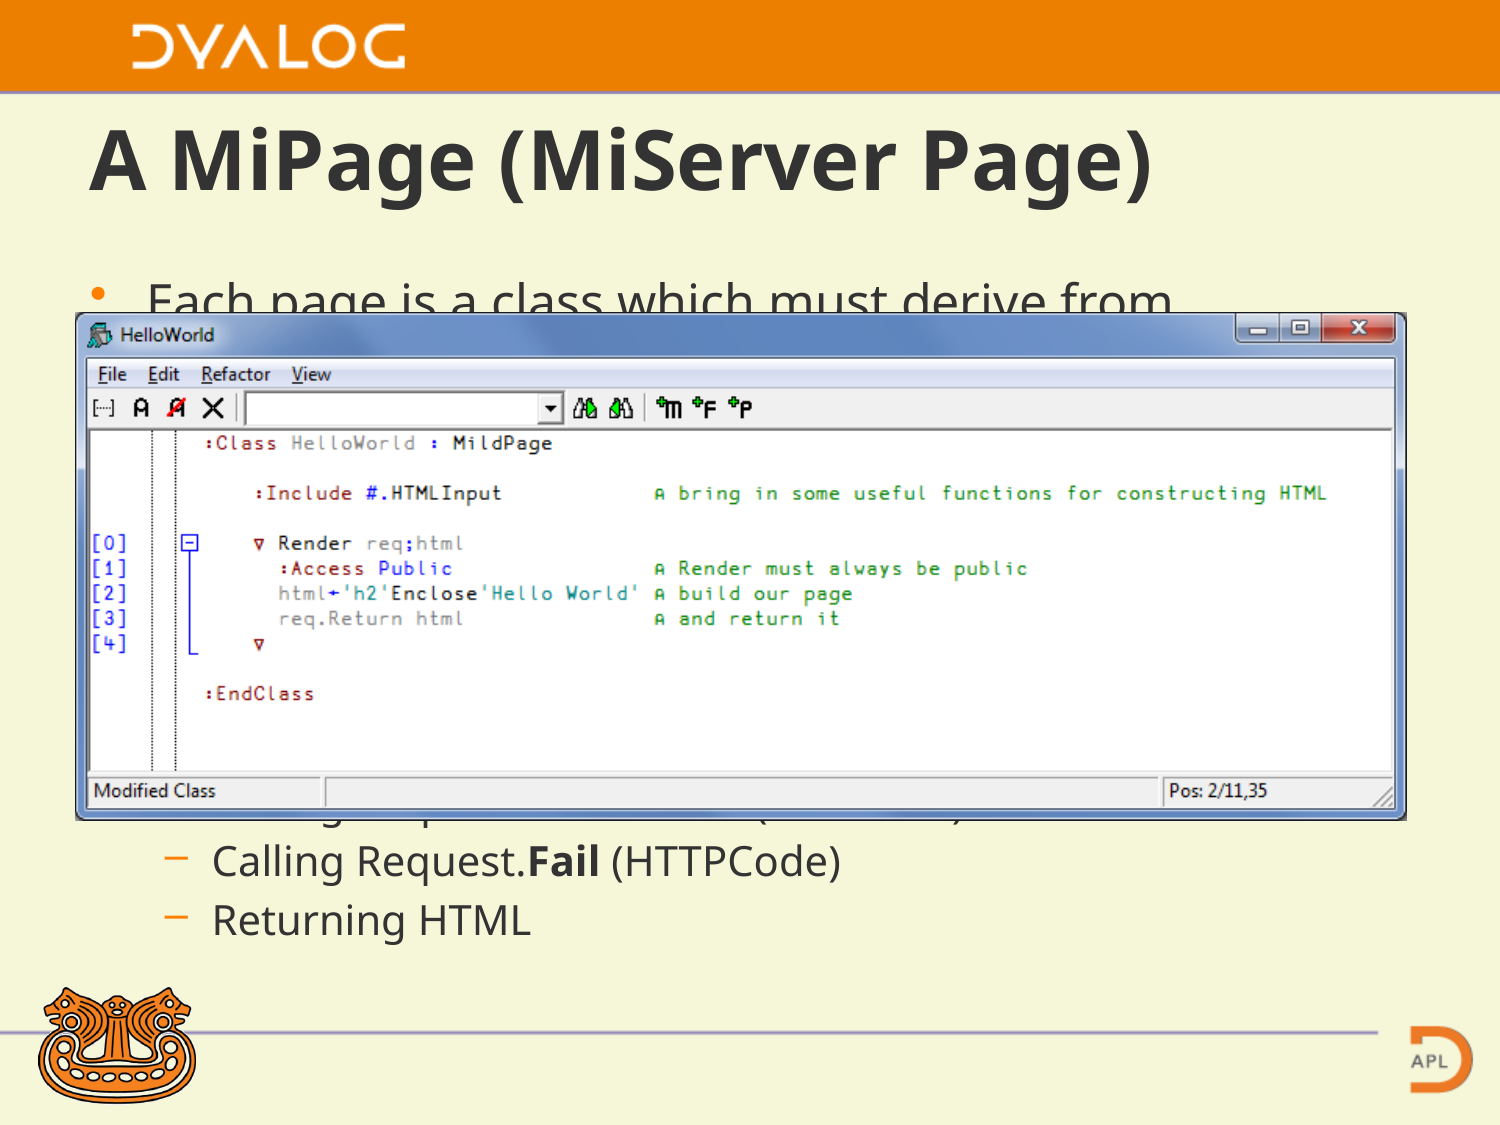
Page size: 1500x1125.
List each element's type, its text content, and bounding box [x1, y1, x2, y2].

picture [0, 0, 1500, 1125]
list Each page is a class which must derive from MildPage. We call a derived MildPage a MiPage. It must have a public function called Render which takes an instance of HTTPRequest as its argument Render must end by one of: Calling Request.Return (HTML) Calling Request.ReturnFile (FileName) Calling Request.Fail (HTTPCode) Returning HTML [75, 262, 1425, 1005]
title A MiPage (MiServer Page) [75, 99, 1425, 233]
